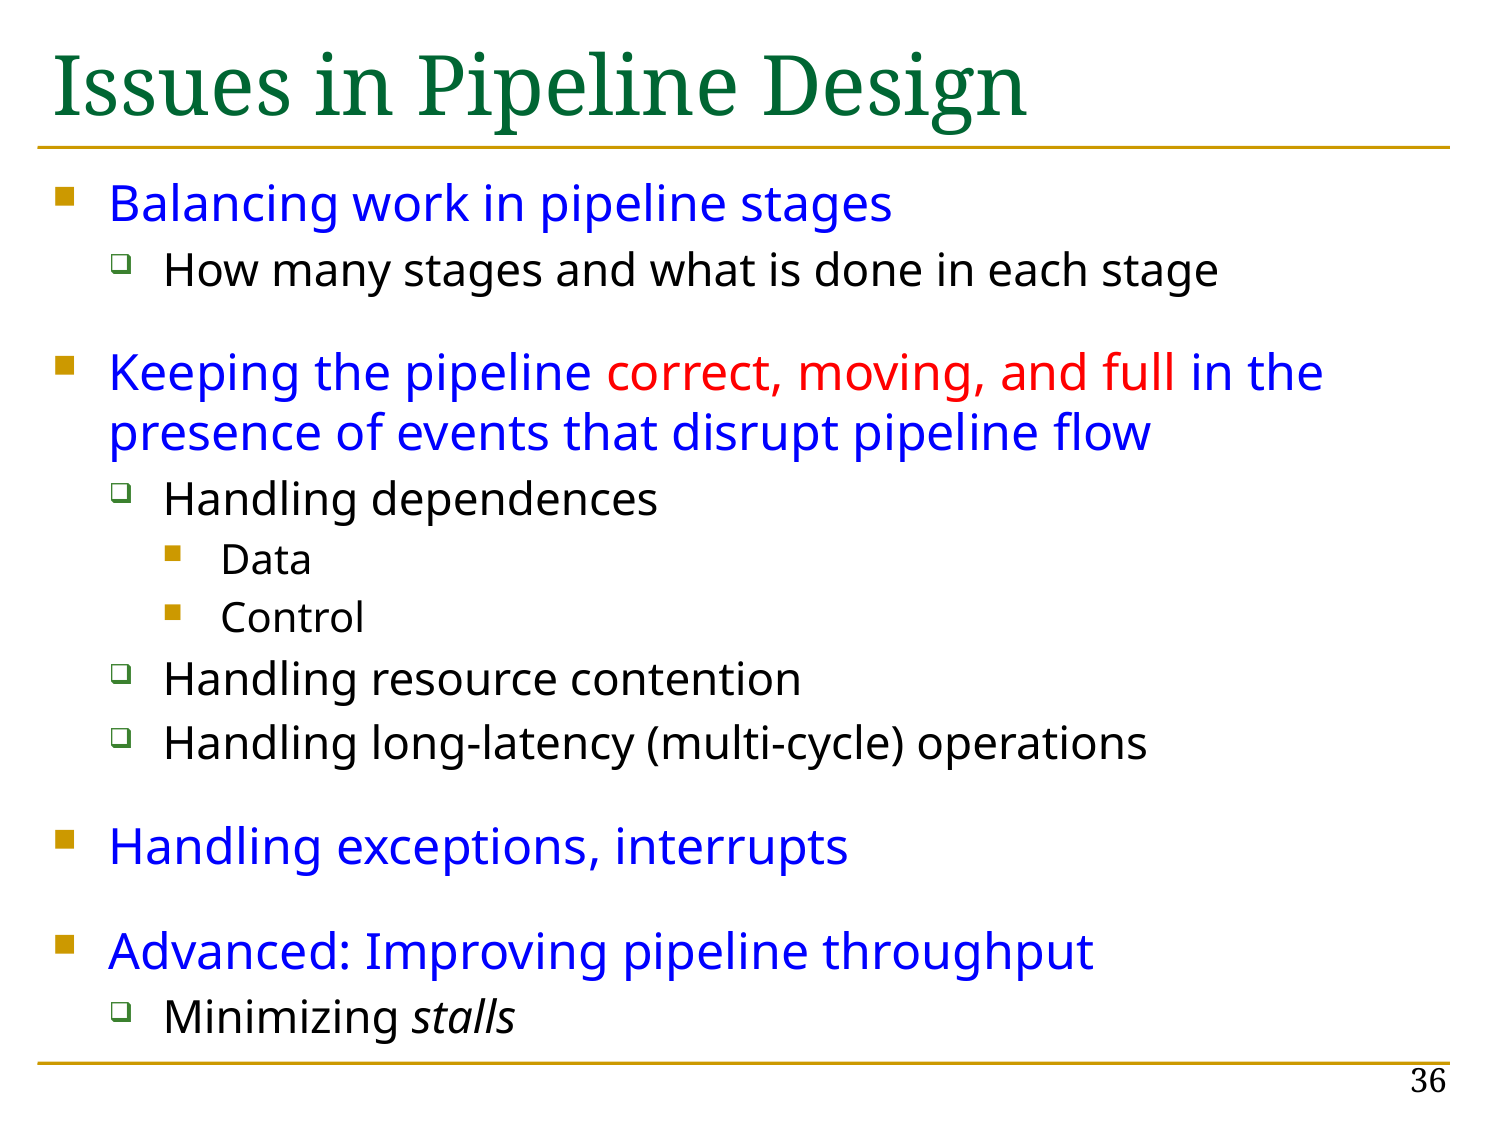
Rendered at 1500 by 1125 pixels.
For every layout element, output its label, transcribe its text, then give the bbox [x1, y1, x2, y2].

list Balancing work in pipeline stages How many stages and what is done in each stage Keeping the pipeline correct, moving, and full in the presence of events that disrupt pipeline flow Handling dependences Data Control Handling resource contention Handling long-latency (multi-cycle) operations Handling exceptions, interrupts Advanced: Improving pipeline throughput Minimizing stalls [37, 163, 1450, 1016]
title Issues in Pipeline Design [37, 24, 1450, 163]
slide_number 36 [1111, 1036, 1462, 1112]
